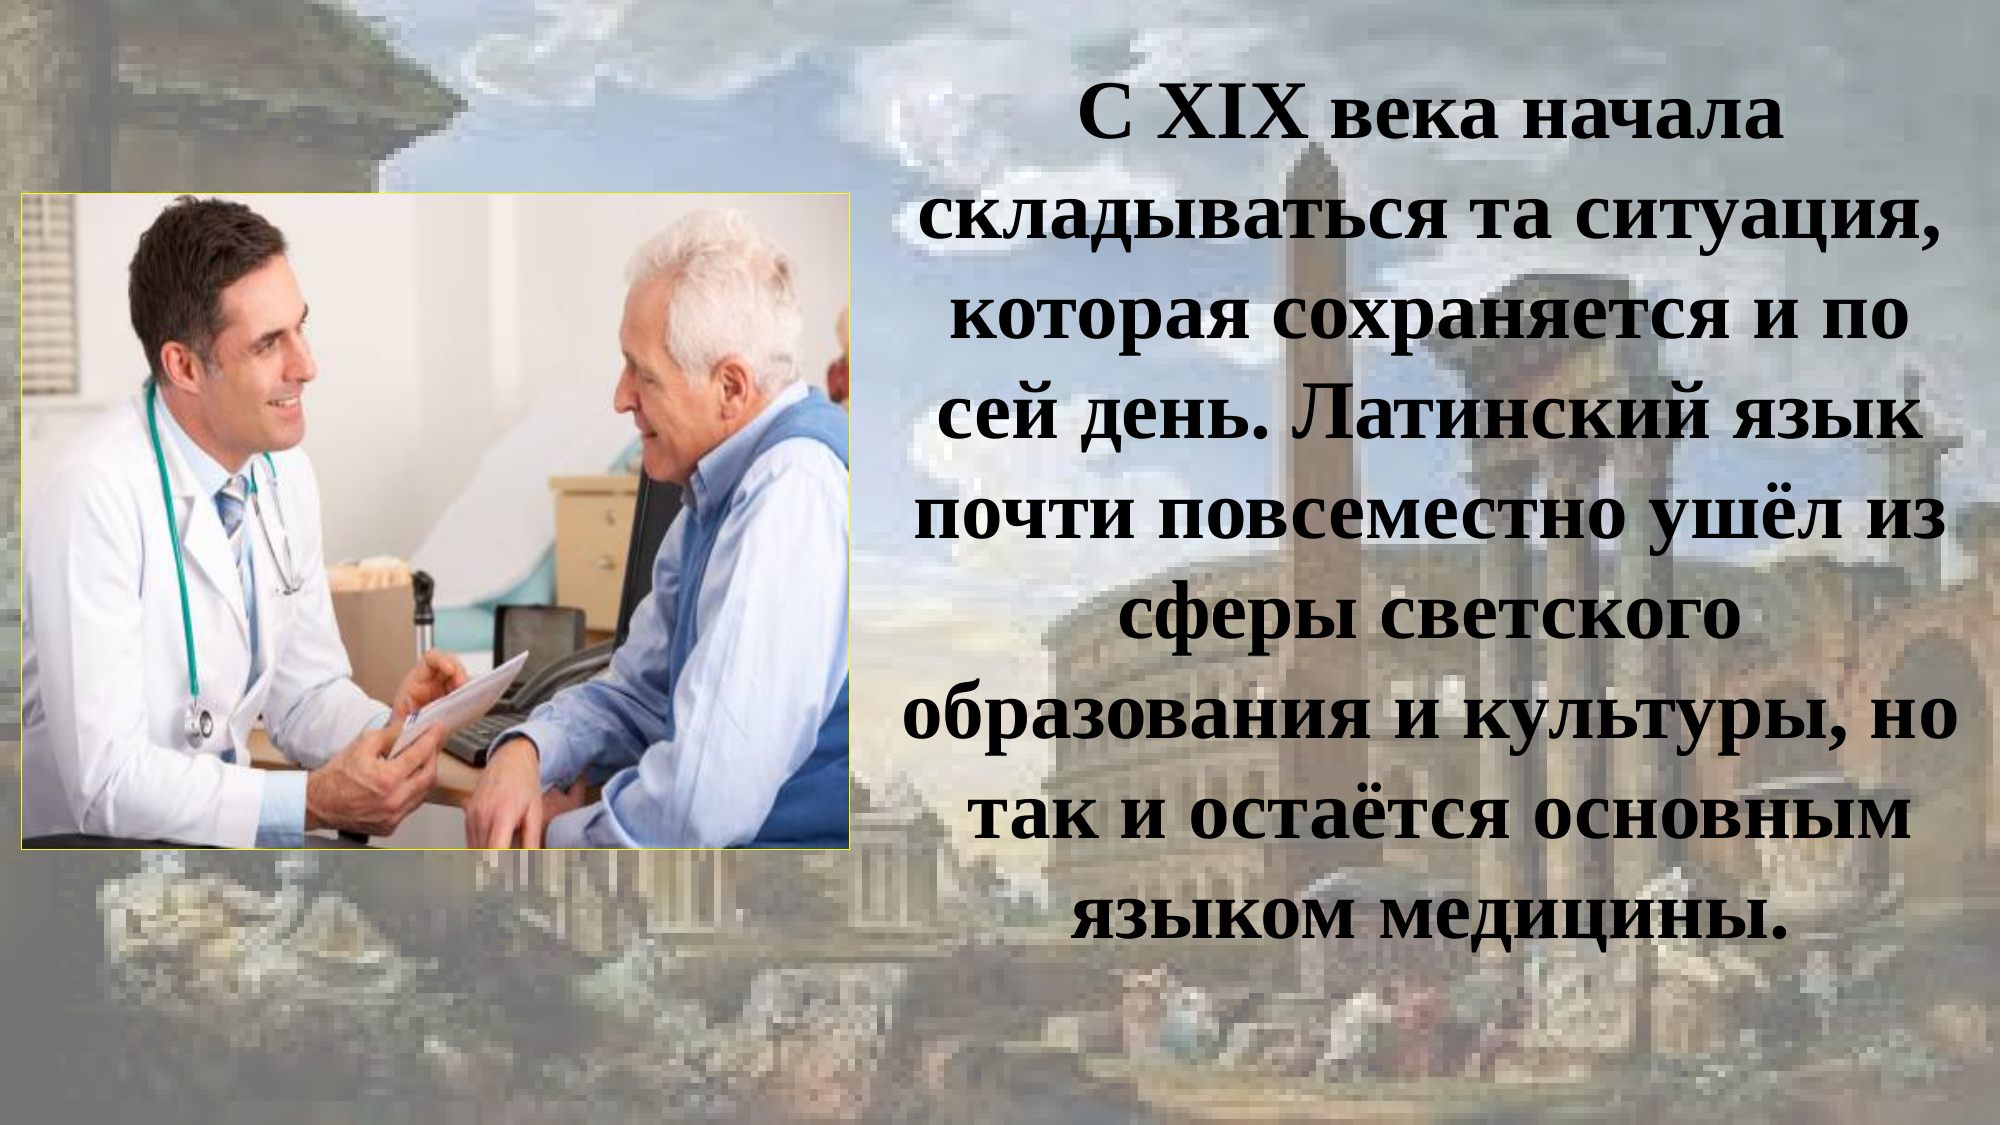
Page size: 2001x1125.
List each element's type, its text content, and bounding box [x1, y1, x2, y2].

picture [21, 193, 851, 850]
title С XIX века начала складываться та ситуация, которая сохраняется и по сей день. Латинский язык почти повсеместно ушёл из сферы светского образования и культуры, но так и остаётся основным языком медицины. [877, 52, 1984, 1059]
